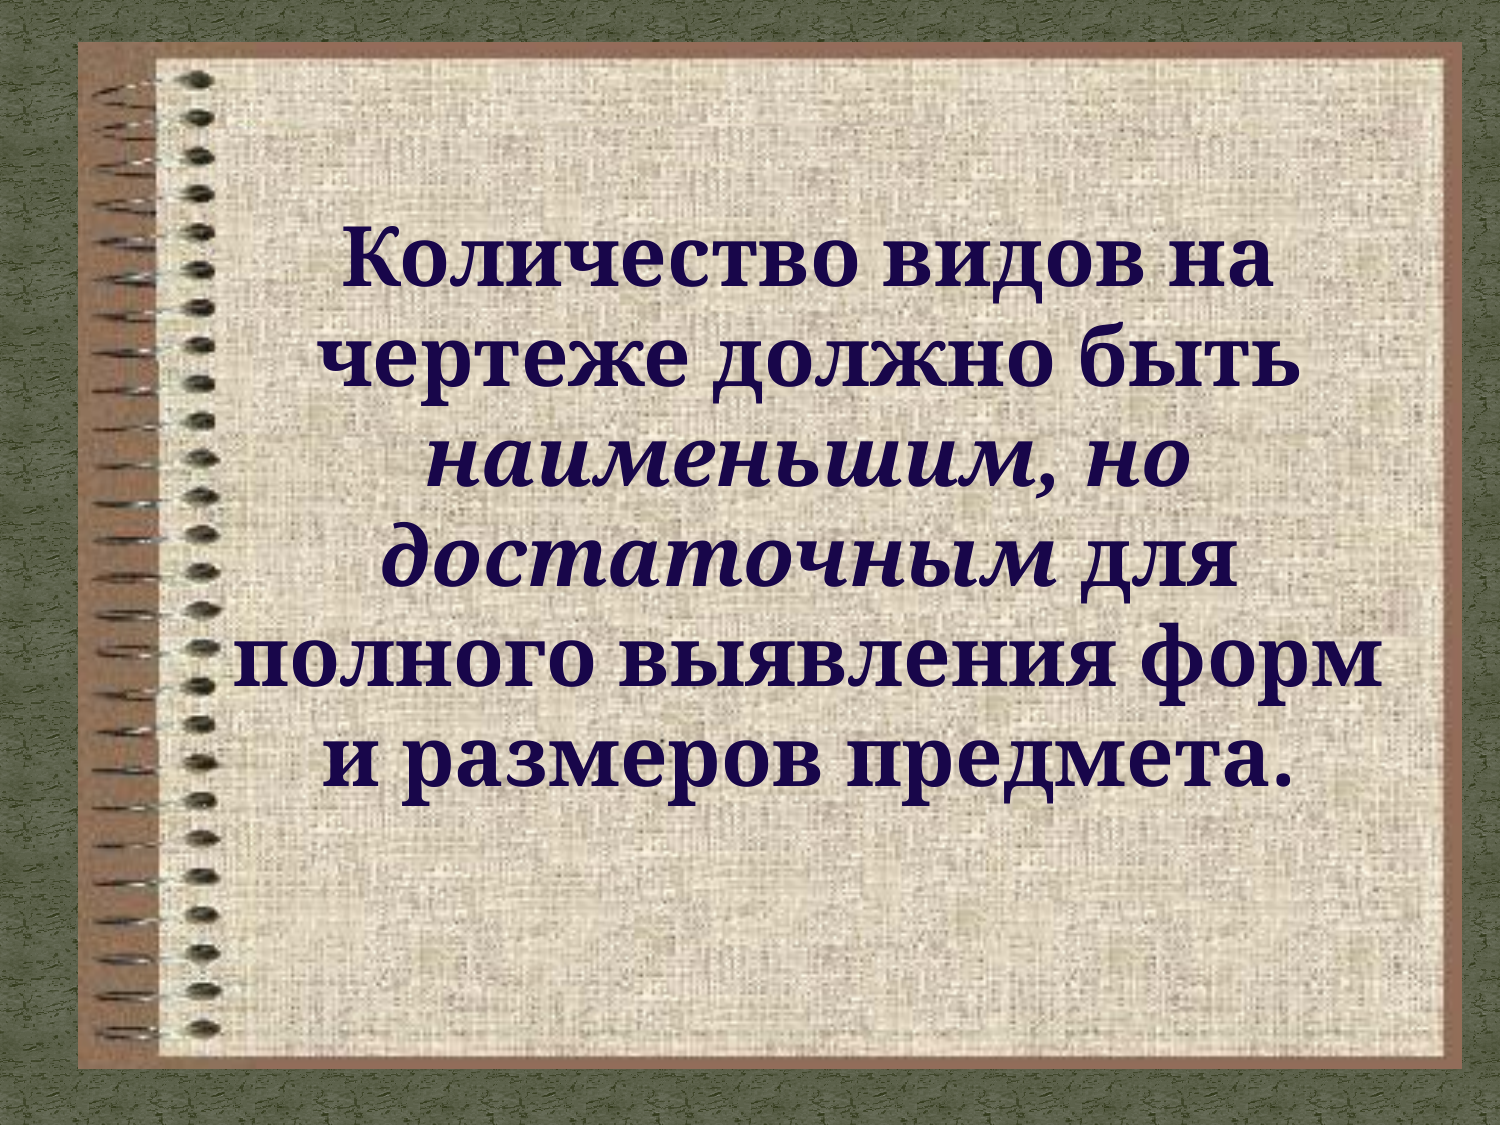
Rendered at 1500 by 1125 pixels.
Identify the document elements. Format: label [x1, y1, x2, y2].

picture [78, 42, 1462, 1069]
